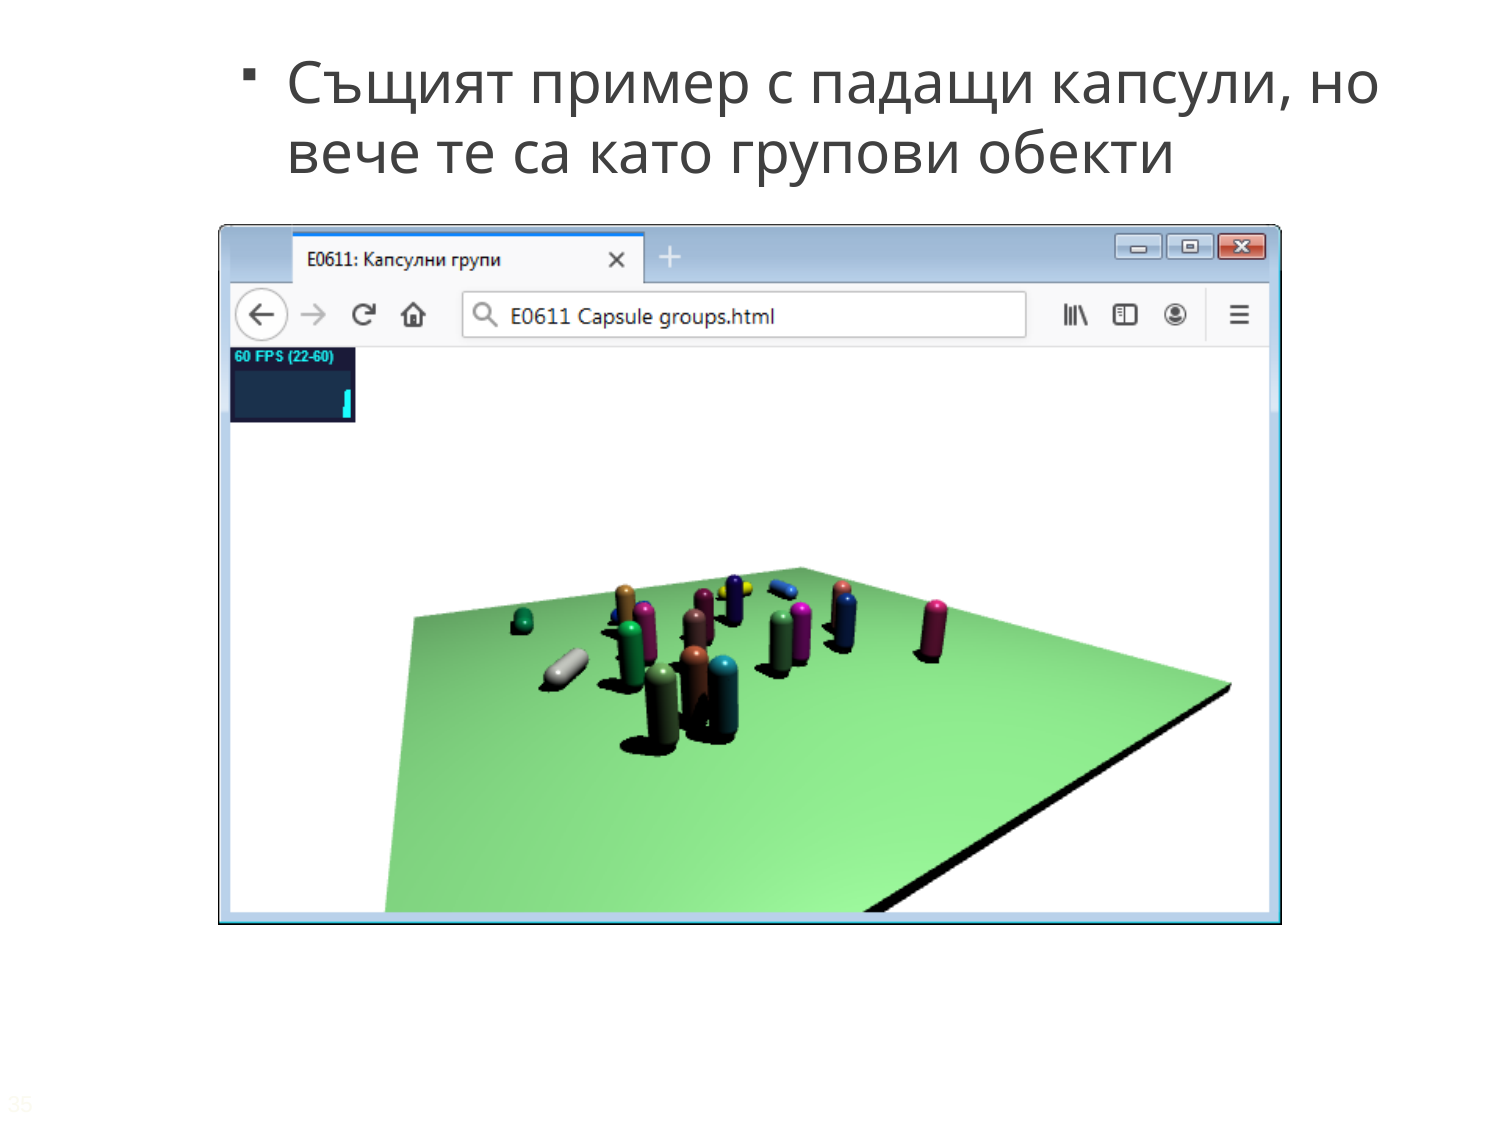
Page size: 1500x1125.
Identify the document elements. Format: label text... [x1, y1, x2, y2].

list Същият пример с падащи капсули, но вече те са като групови обекти [150, 37, 1488, 1113]
picture [218, 224, 1282, 926]
